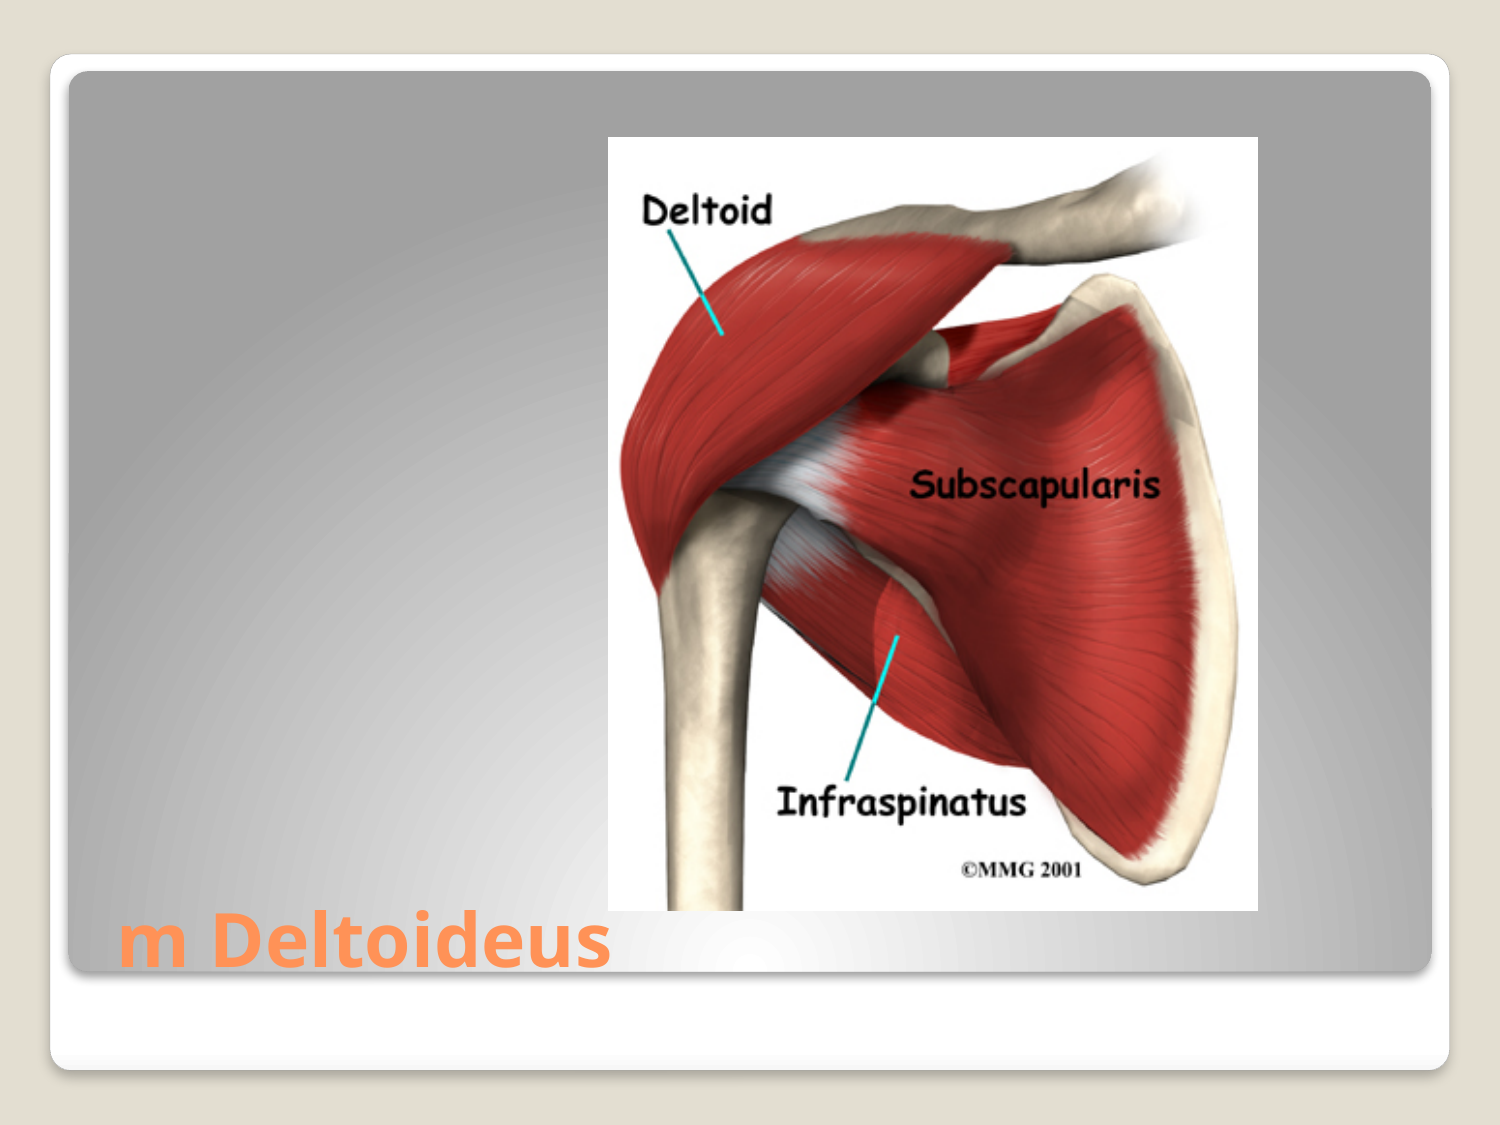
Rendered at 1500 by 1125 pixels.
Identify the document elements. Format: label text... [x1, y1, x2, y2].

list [608, 136, 1259, 911]
title m Deltoideus [82, 817, 1425, 990]
